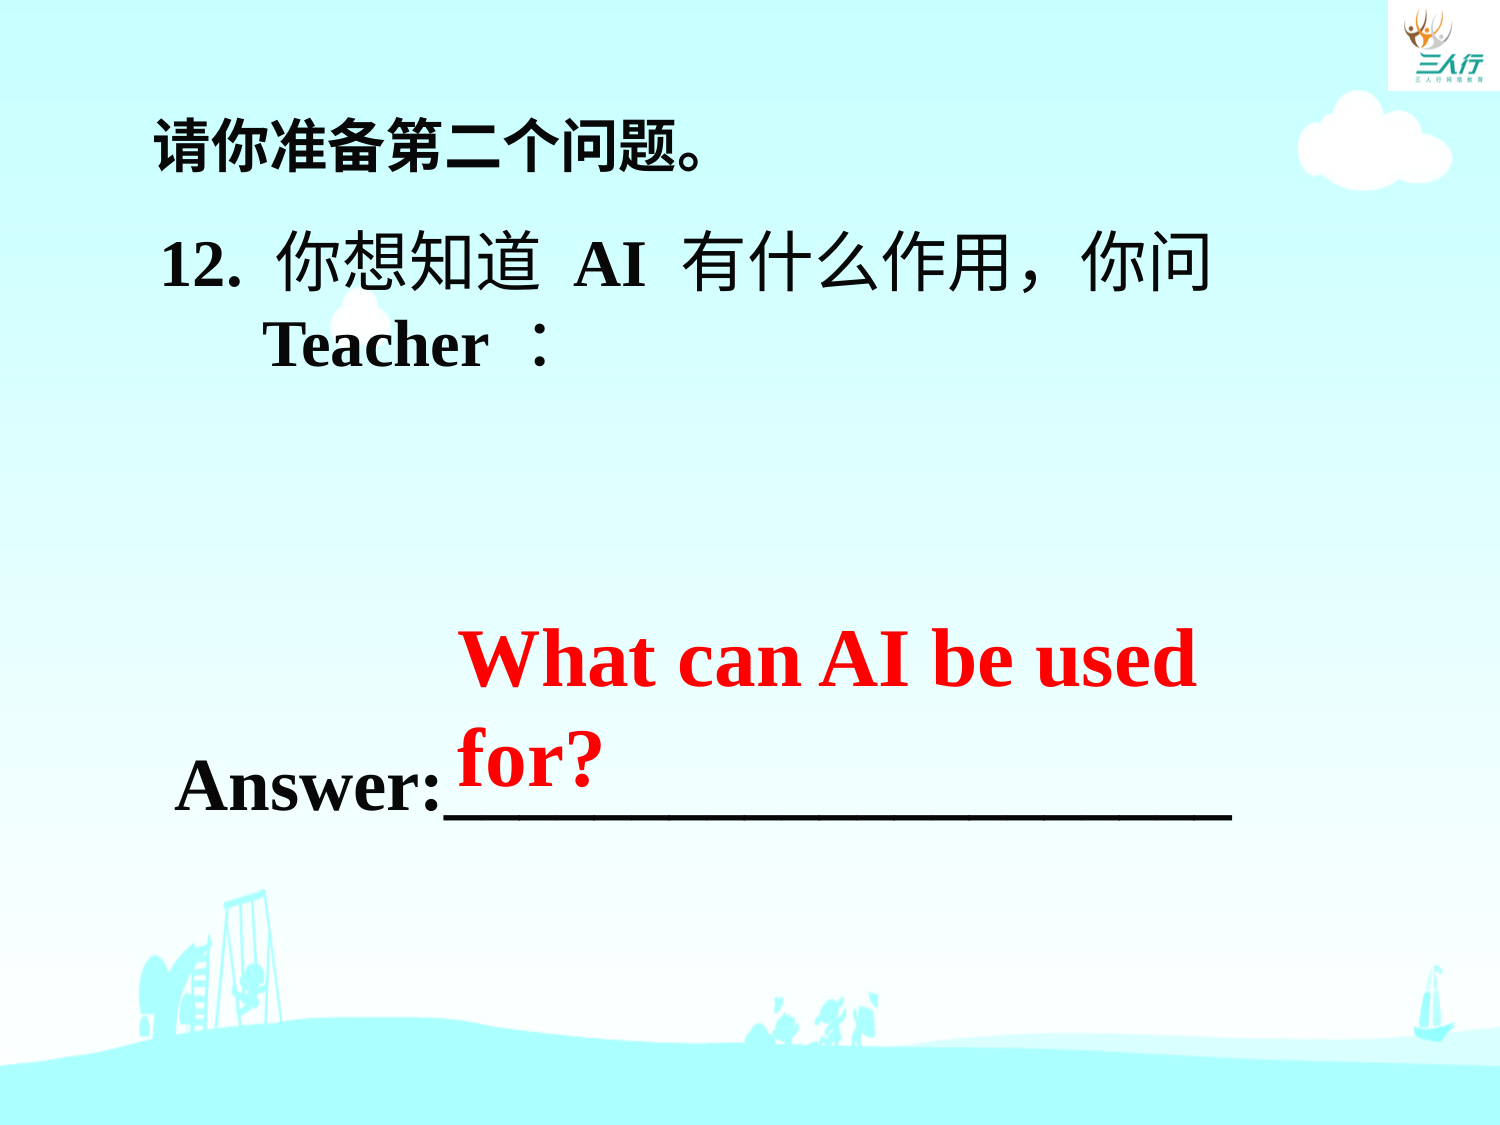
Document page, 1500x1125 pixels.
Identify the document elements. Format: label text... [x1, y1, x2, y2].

text_box What can AI be used for? [442, 595, 1270, 811]
text_box 12. 你想知道 AI 有什么作用，你问Teacher ： [159, 219, 1400, 386]
text_box 请你准备第二个问题。 [64, 101, 833, 187]
text_box Answer:_____________________ [159, 728, 1258, 833]
picture [1387, 0, 1500, 91]
